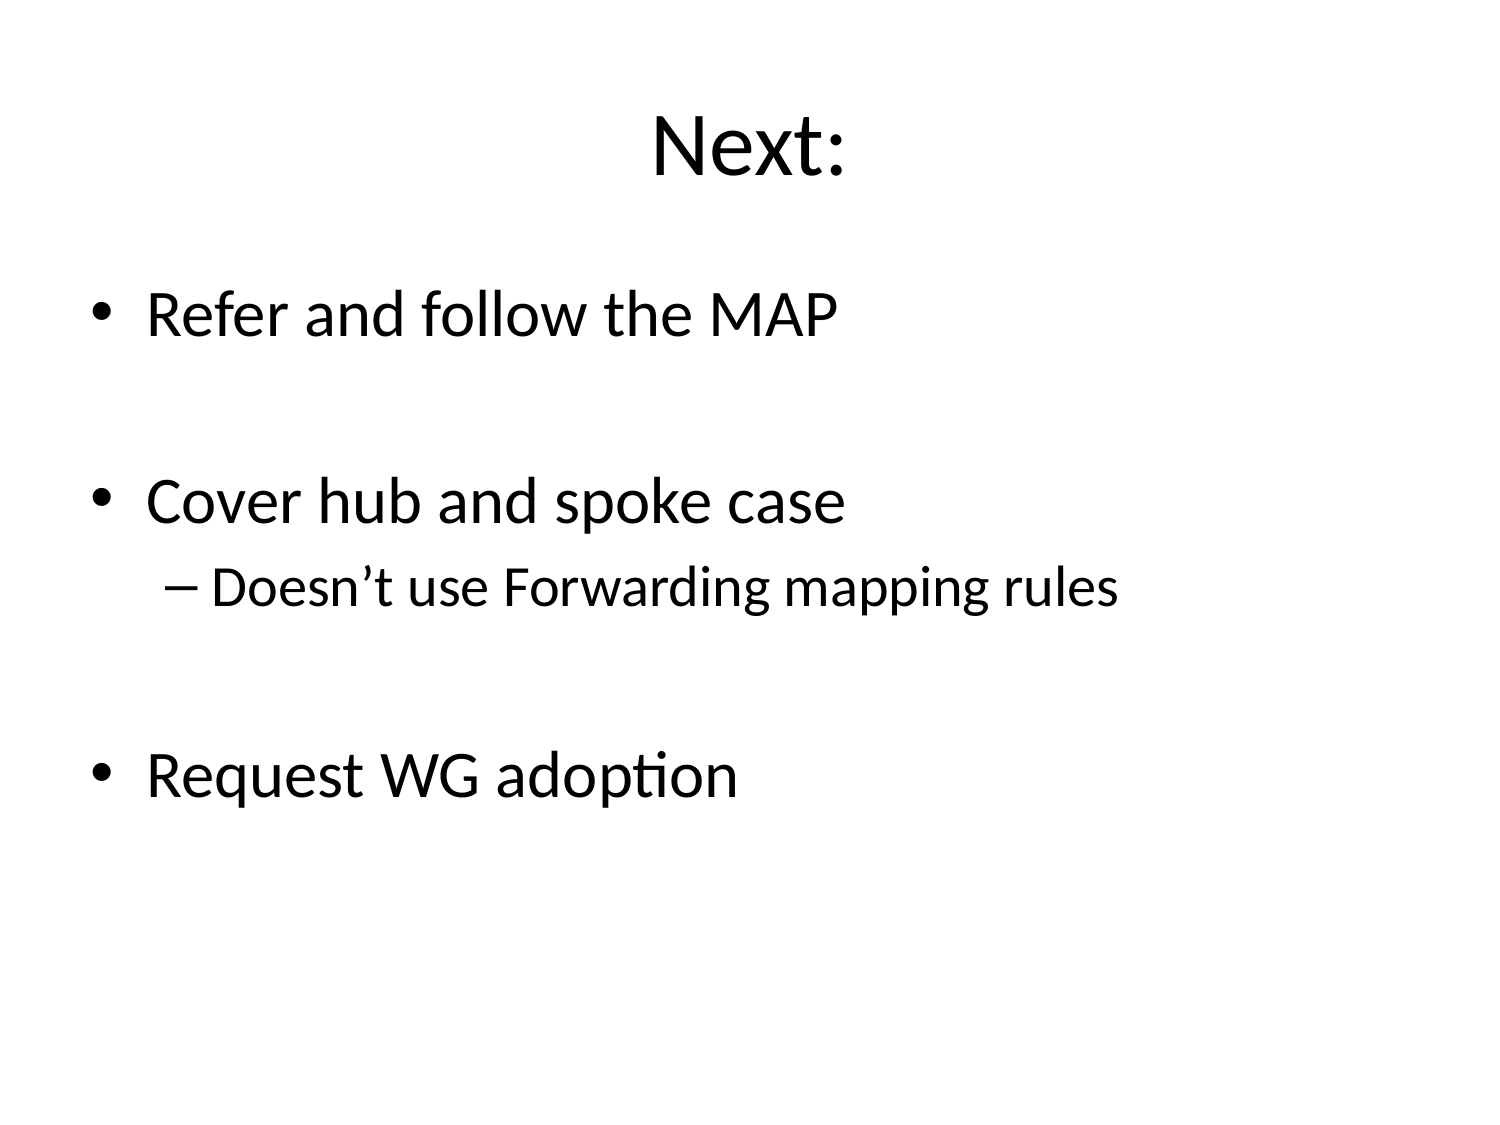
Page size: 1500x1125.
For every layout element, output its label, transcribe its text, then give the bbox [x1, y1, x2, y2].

list Refer and follow the MAP Cover hub and spoke case Doesn’t use Forwarding mapping rules Request WG adoption [75, 262, 1425, 1005]
title Next: [75, 45, 1425, 233]
